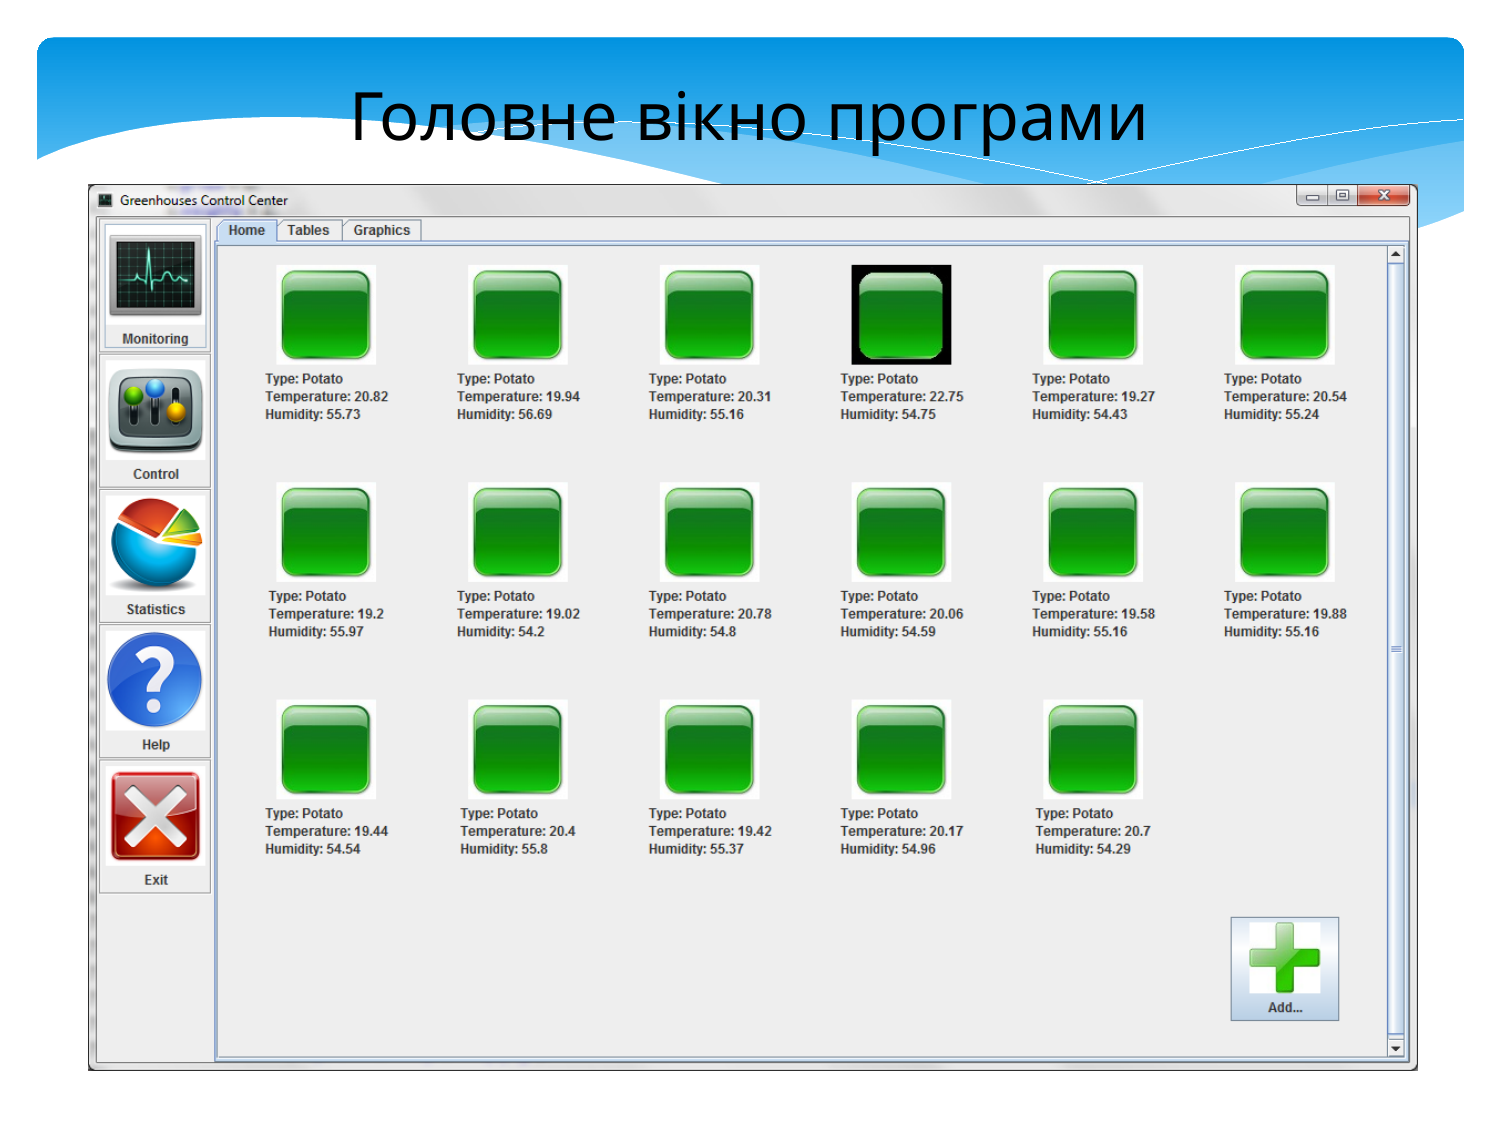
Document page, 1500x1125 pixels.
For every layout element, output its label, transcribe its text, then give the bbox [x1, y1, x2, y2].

text_box Головне вікно програми [74, 66, 1425, 272]
picture [88, 184, 1418, 1071]
